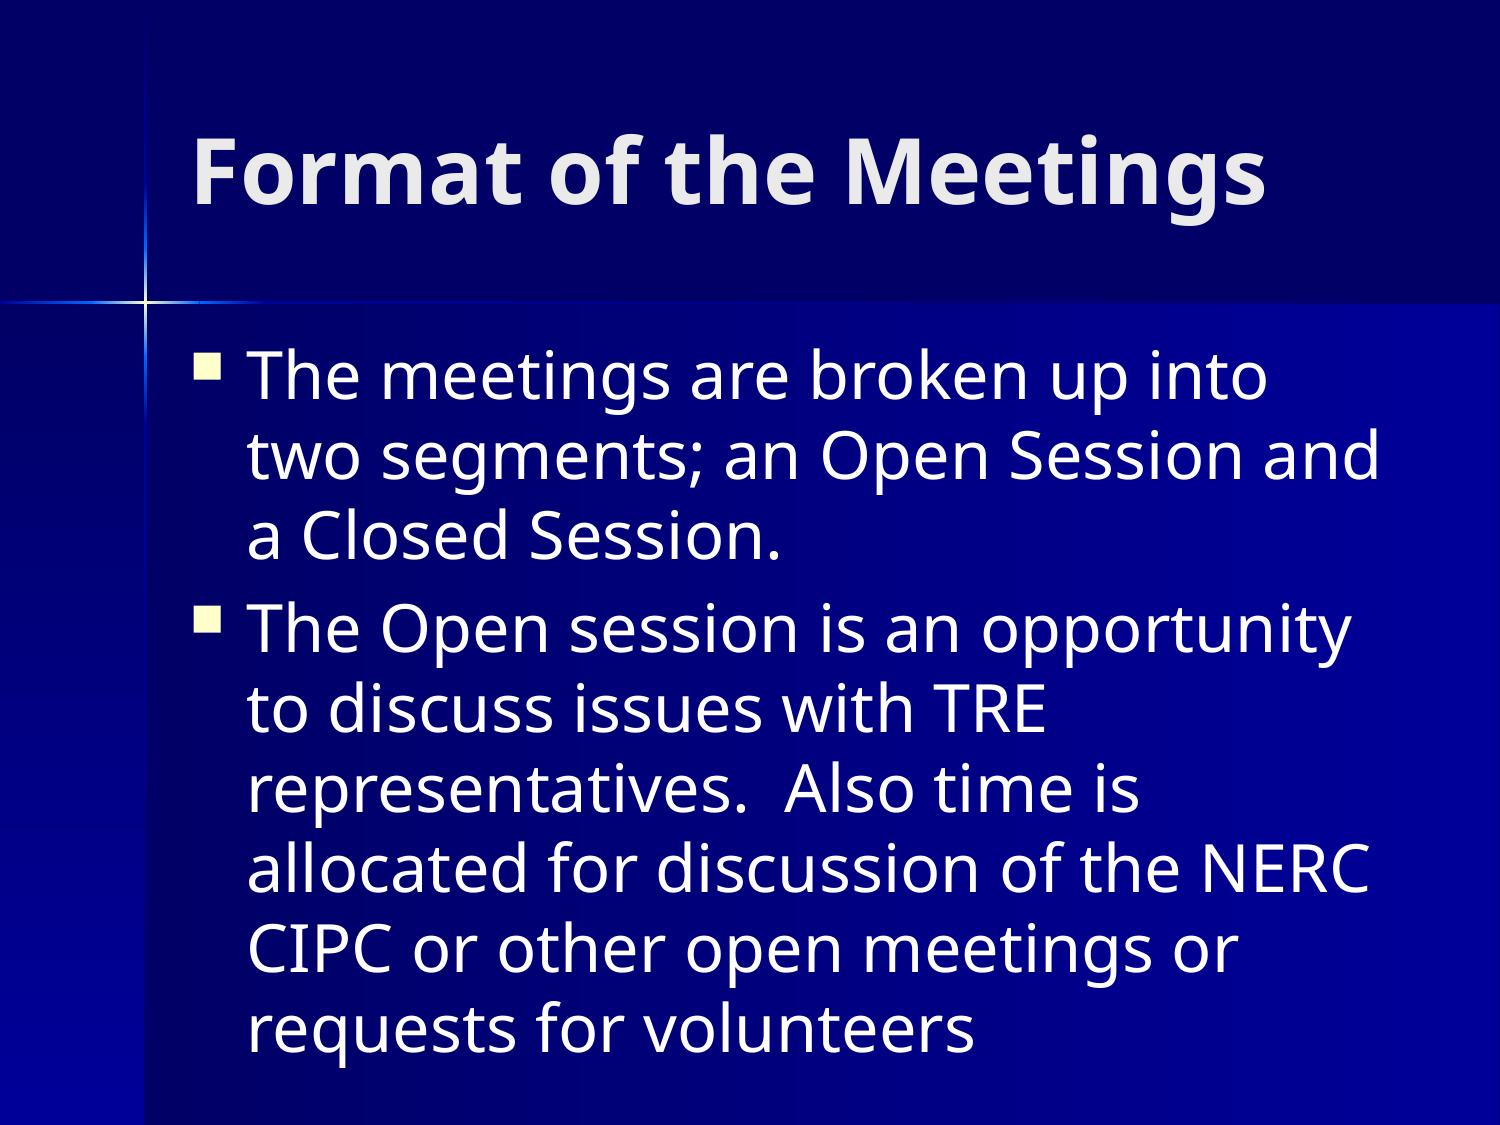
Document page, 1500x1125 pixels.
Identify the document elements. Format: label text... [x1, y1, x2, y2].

title Format of the Meetings [174, 50, 1413, 285]
list The meetings are broken up into two segments; an Open Session and a Closed Session. The Open session is an opportunity to discuss issues with TRE representatives. Also time is allocated for discussion of the NERC CIPC or other open meetings or requests for volunteers [174, 324, 1413, 1000]
